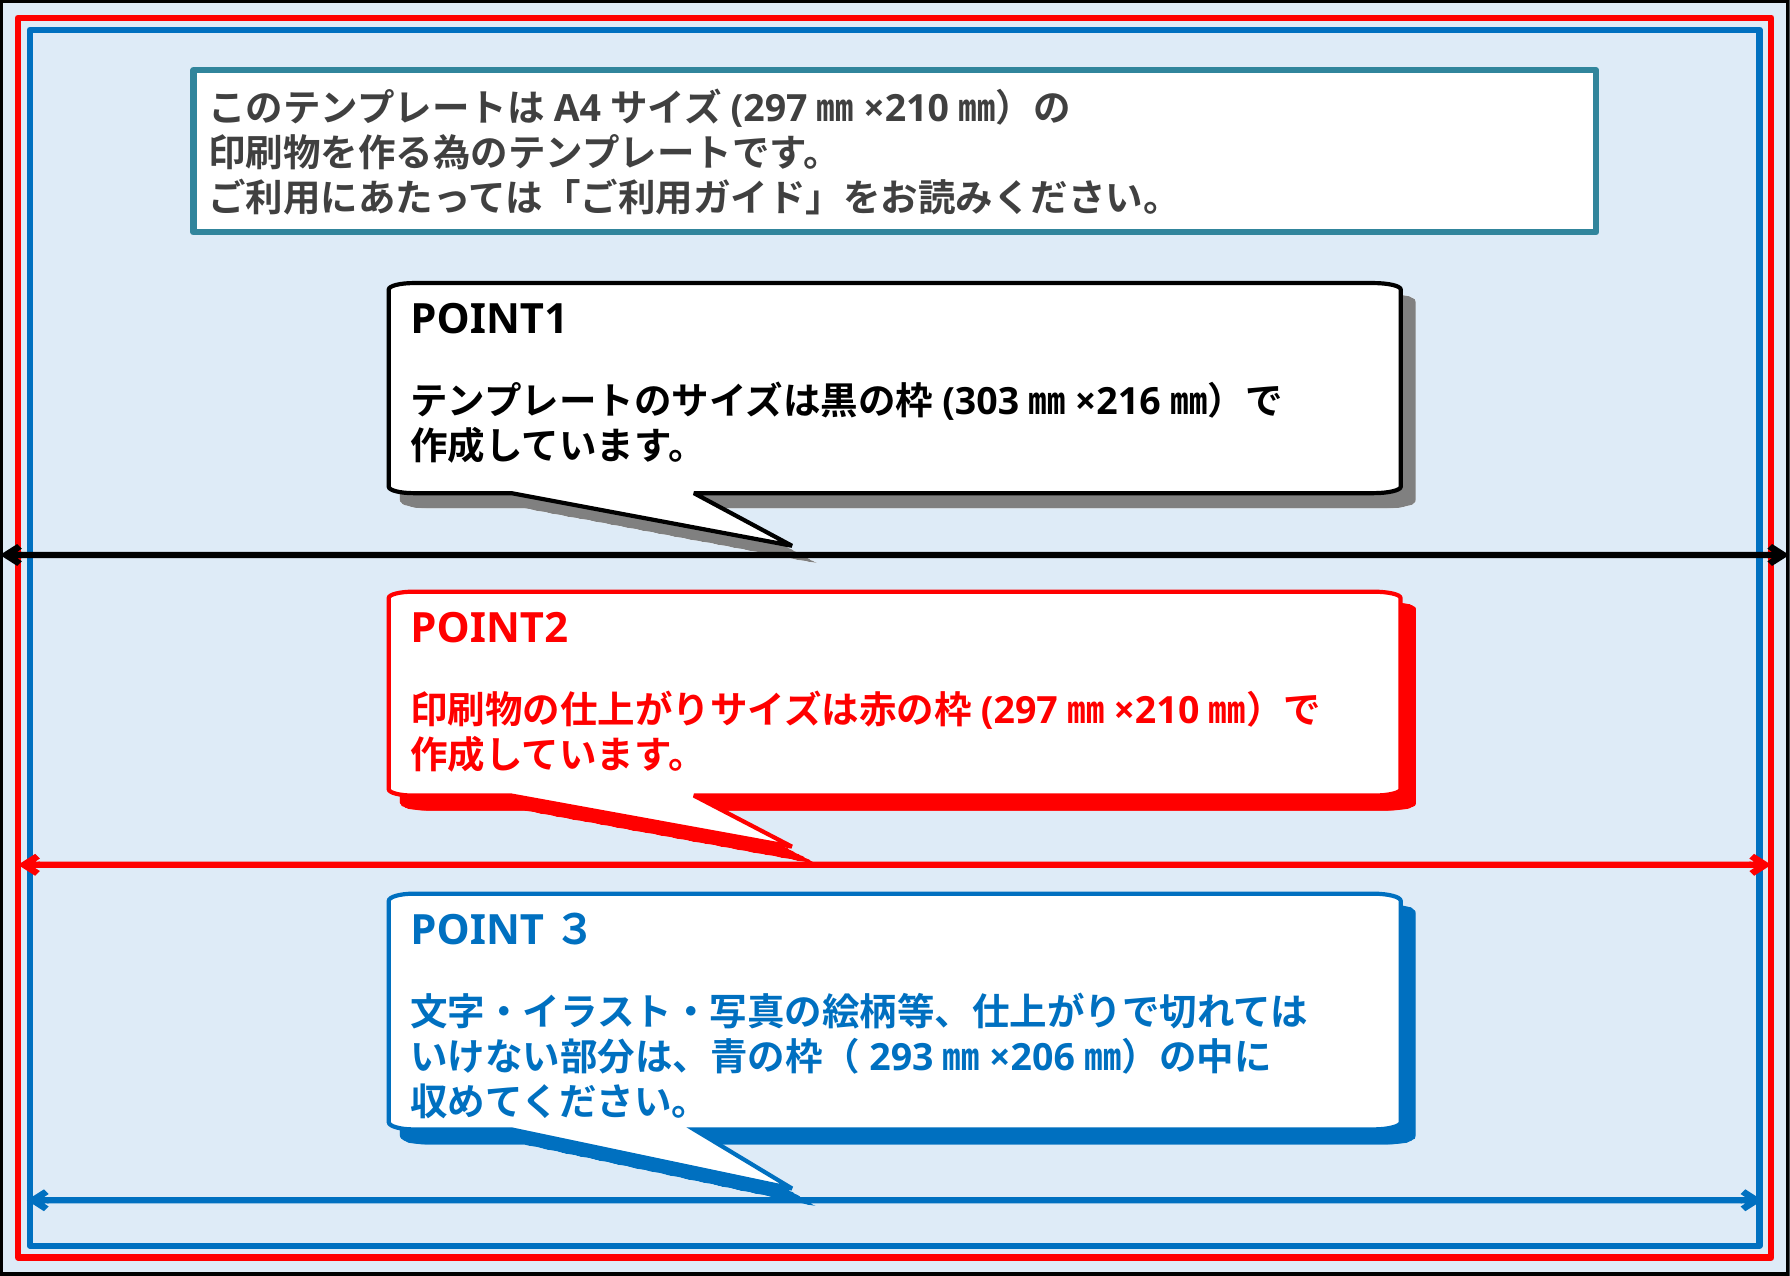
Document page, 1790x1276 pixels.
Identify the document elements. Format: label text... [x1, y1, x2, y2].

text_box [16, 16, 1773, 554]
text_box [26, 1193, 1763, 1208]
text_box [0, 547, 1790, 563]
text_box POINT３ 文字・イラスト・写真の絵柄等、仕上がりで切れては いけない部分は、青の枠（293㎜×206㎜）の中に 収めてください。 [388, 893, 1401, 1189]
text_box [16, 556, 1773, 1260]
text_box [28, 1201, 1762, 1248]
text_box [28, 556, 1762, 864]
text_box [28, 865, 1762, 1200]
text_box POINT1 テンプレートのサイズは黒の枠(303㎜×216㎜）で 作成しています。 [388, 283, 1401, 546]
text_box POINT2 印刷物の仕上がりサイズは赤の枠(297㎜×210㎜）で 作成しています。 [388, 591, 1401, 847]
text_box [0, 0, 1790, 554]
text_box [0, 556, 1790, 1276]
text_box このテンプレートはA4サイズ(297㎜×210㎜）の 印刷物を作る為のテンプレートです。 ご利用にあたっては「ご利用ガイド」をお読みください。 [191, 68, 1598, 234]
text_box [28, 28, 1762, 554]
